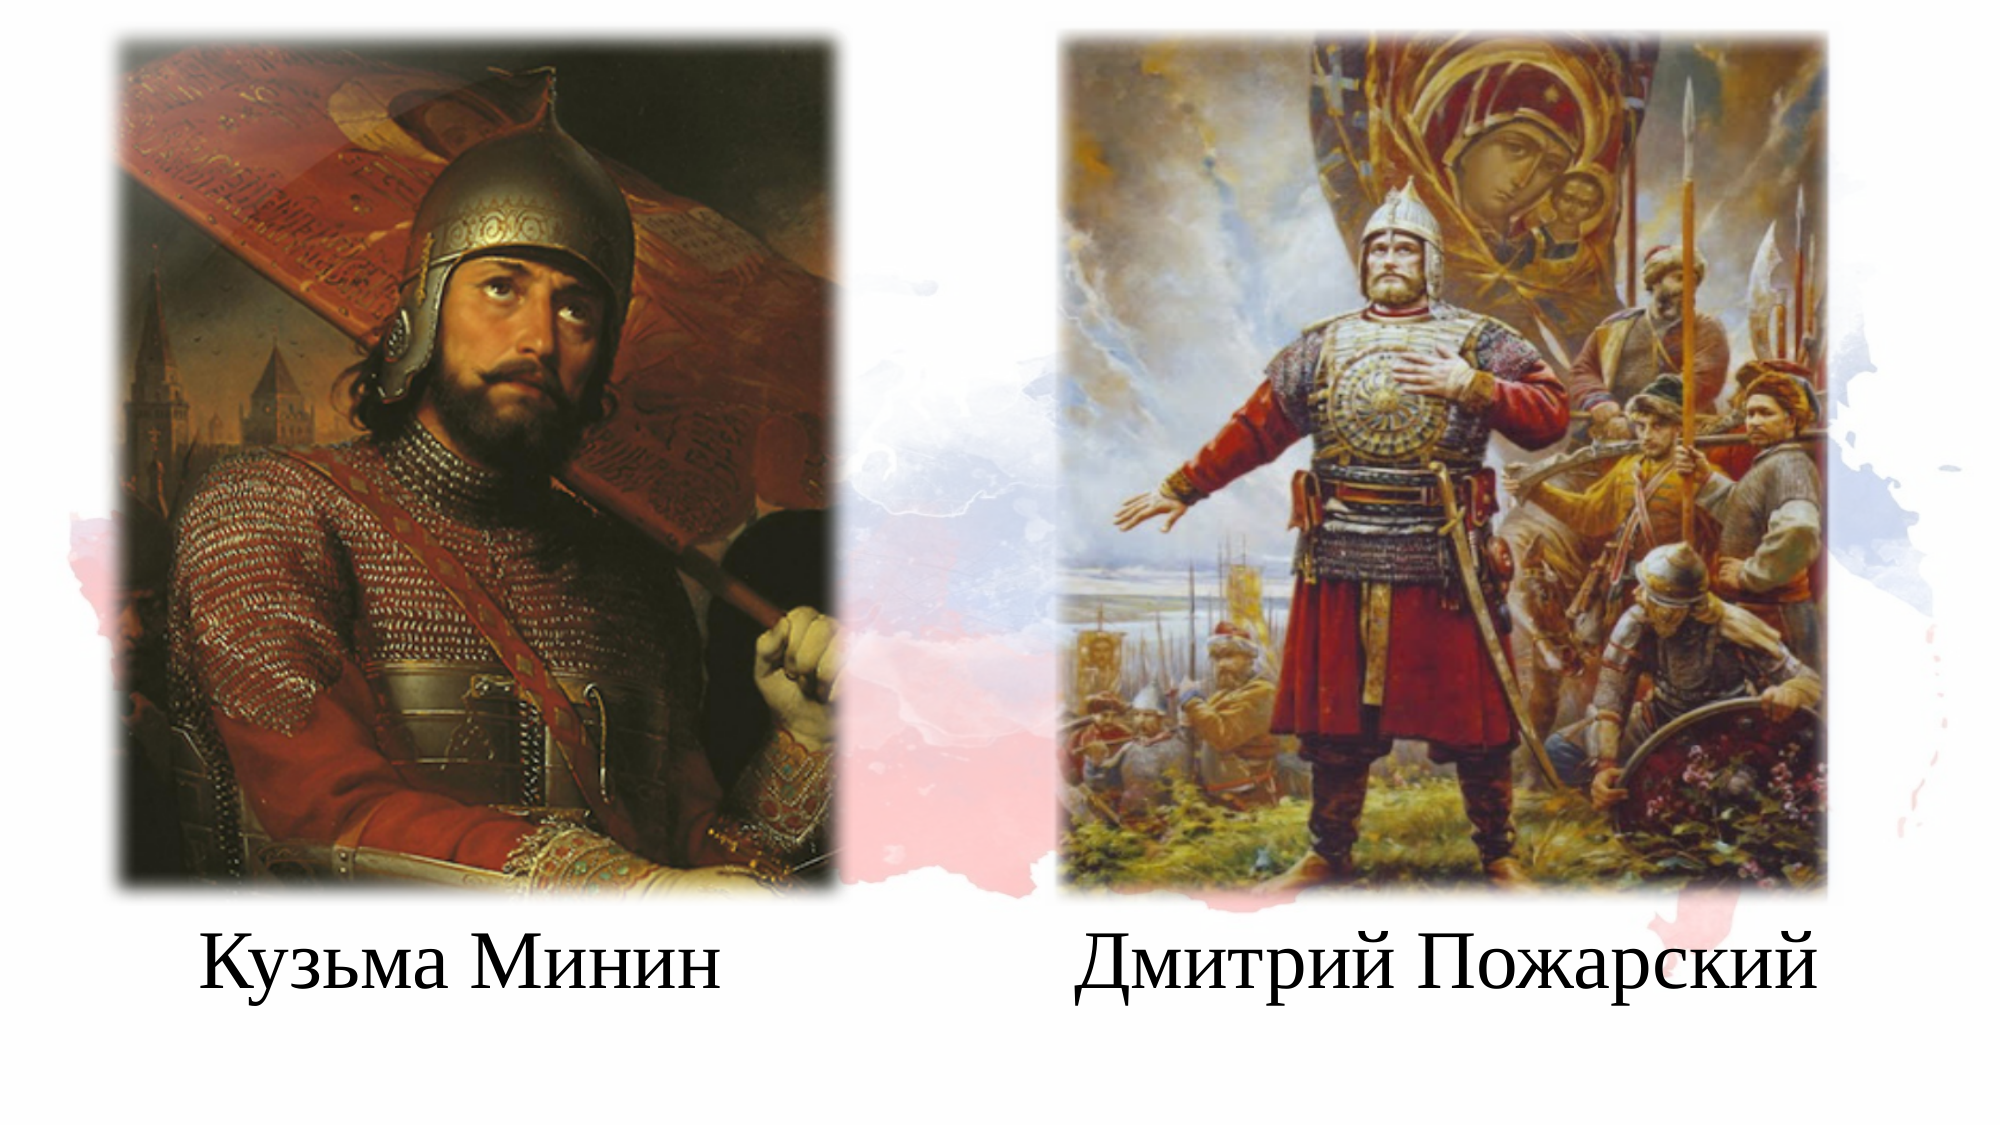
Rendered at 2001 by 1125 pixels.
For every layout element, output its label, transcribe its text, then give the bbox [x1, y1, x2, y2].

list Кузьма Минин Дмитрий Пожарский [37, 909, 1956, 1067]
picture [100, 20, 853, 906]
picture [1045, 20, 1846, 906]
